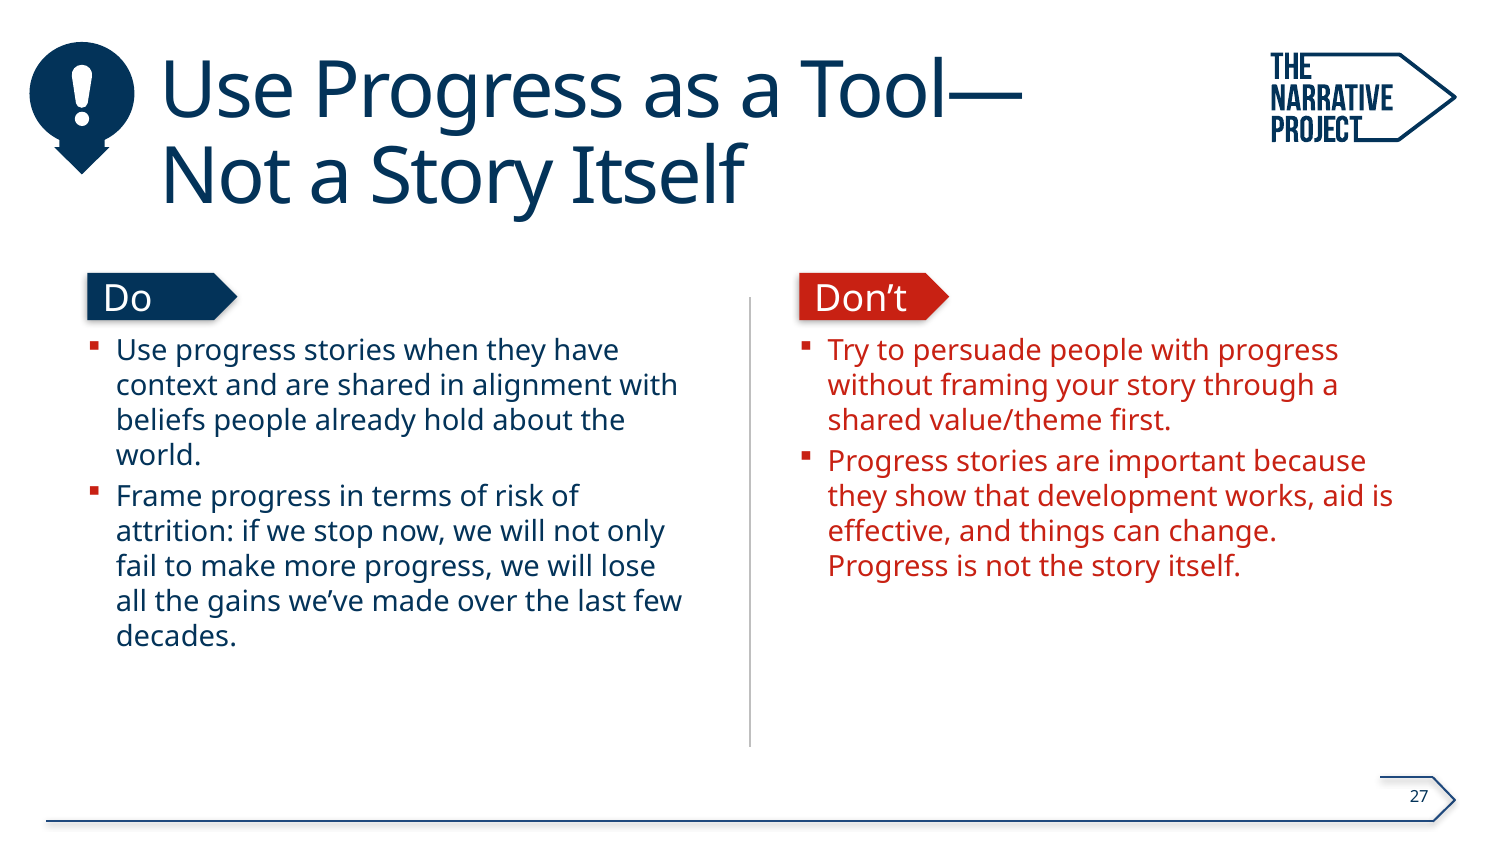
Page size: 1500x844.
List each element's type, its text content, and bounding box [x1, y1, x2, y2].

title Use Progress as a Tool— Not a Story Itself [159, 49, 1247, 146]
list Use progress stories when they have context and are shared in alignment with beliefs people already hold about the world. Frame progress in terms of risk of attrition: if we stop now, we will not only fail to make more progress, we will lose all the gains we’ve made over the last few decades. [87, 323, 688, 729]
slide_number 27 [1093, 775, 1444, 820]
text_box Don’t [798, 272, 951, 321]
text_box Do [86, 272, 239, 321]
list Try to persuade people with progress without framing your story through a shared value/theme first. Progress stories are important because they show that development works, aid is effective, and things can change. Progress is not the story itself. [799, 323, 1400, 729]
